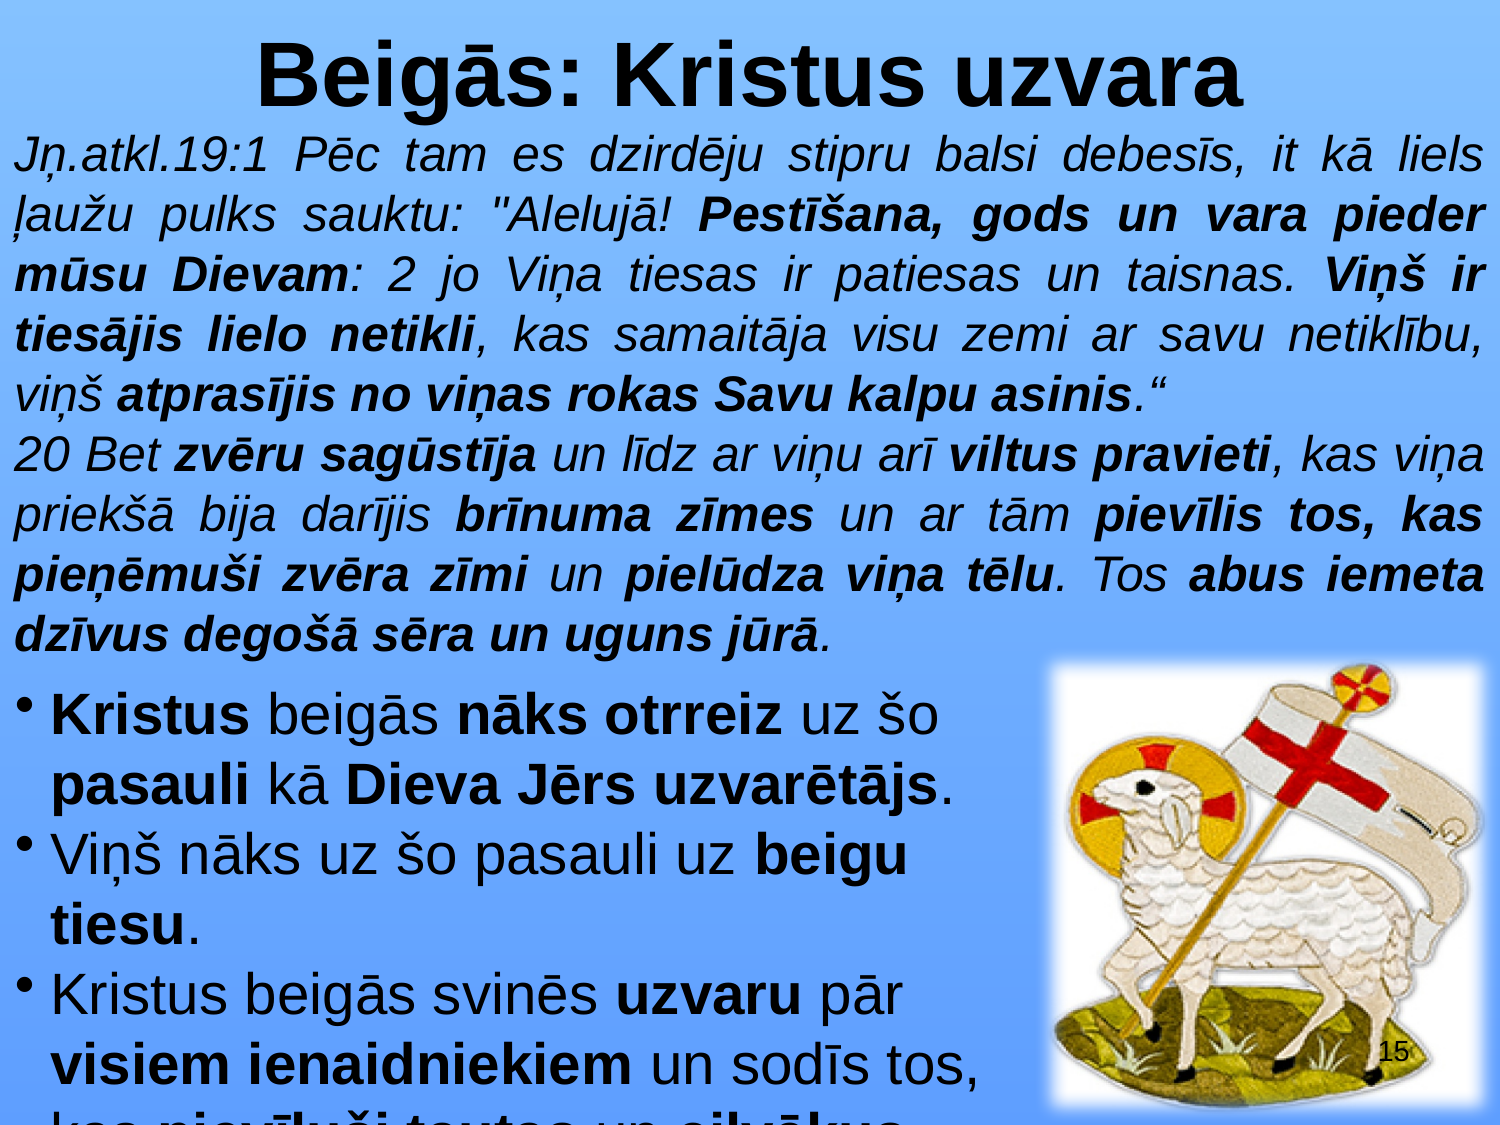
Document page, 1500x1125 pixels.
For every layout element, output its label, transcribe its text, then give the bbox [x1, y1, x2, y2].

picture [1033, 644, 1500, 1125]
text_box Jņ.atkl.19:1 Pēc tam es dzirdēju stipru balsi debesīs, it kā liels ļaužu pulks sauktu: "Alelujā! Pestīšana, gods un vara pieder mūsu Dievam: 2 jo Viņa tiesas ir patiesas un taisnas. Viņš ir tiesājis lielo netikli, kas samaitāja visu zemi ar savu netiklību, viņš atprasījis no viņas rokas Savu kalpu asinis.“ 20 Bet zvēru sagūstīja un līdz ar viņu arī viltus pravieti, kas viņa priekšā bija darījis brīnuma zīmes un ar tām pievīlis tos, kas pieņēmuši zvēra zīmi un pielūdza viņa tēlu. Tos abus iemeta dzīvus degošā sēra un uguns jūrā. [0, 113, 1500, 729]
text_box Kristus beigās nāks otrreiz uz šo pasauli kā Dieva Jērs uzvarētājs. Viņš nāks uz šo pasauli uz beigu tiesu. Kristus beigās svinēs uzvaru pār visiem ienaidniekiem un sodīs tos, kas pievīluši tautas un cilvēkus. [0, 729, 1028, 1125]
text_box Beigās: Kristus uzvara [0, 0, 1500, 113]
